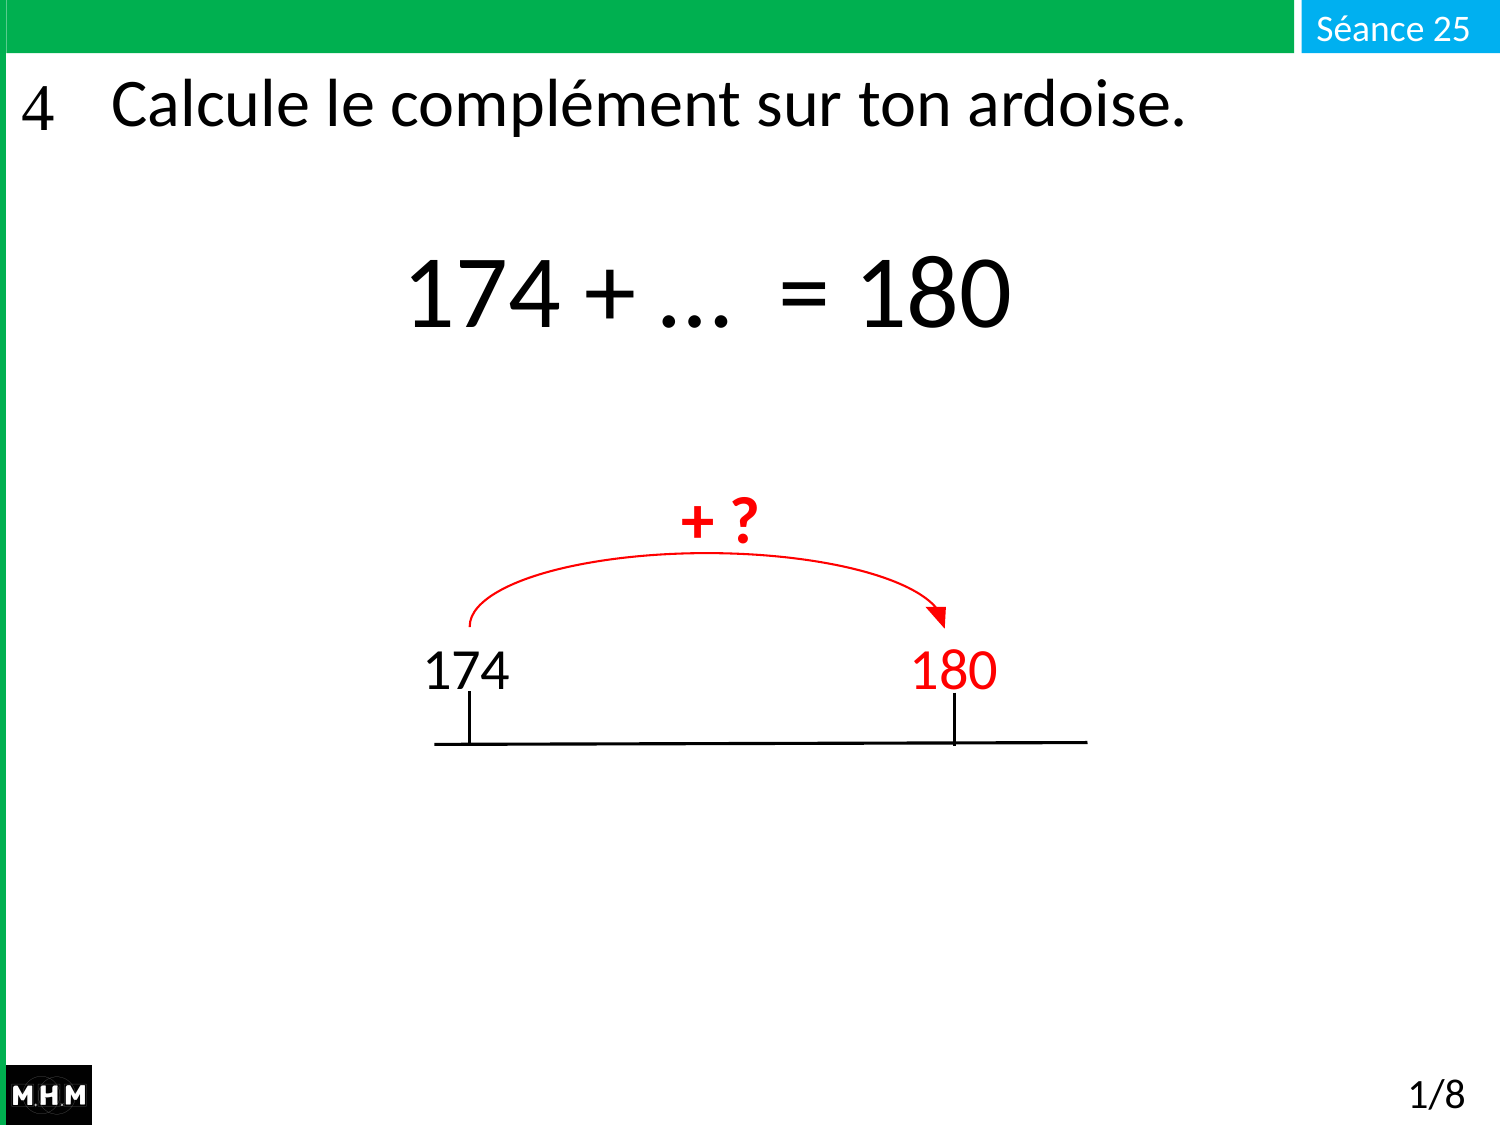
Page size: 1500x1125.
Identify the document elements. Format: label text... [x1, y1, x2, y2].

list 1/8 [1373, 1064, 1500, 1125]
text_box 174 + … = 180 [385, 215, 1030, 356]
picture [6, 1065, 92, 1125]
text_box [407, 469, 1088, 746]
title Calcule le complément sur ton ardoise. [96, 60, 1391, 150]
